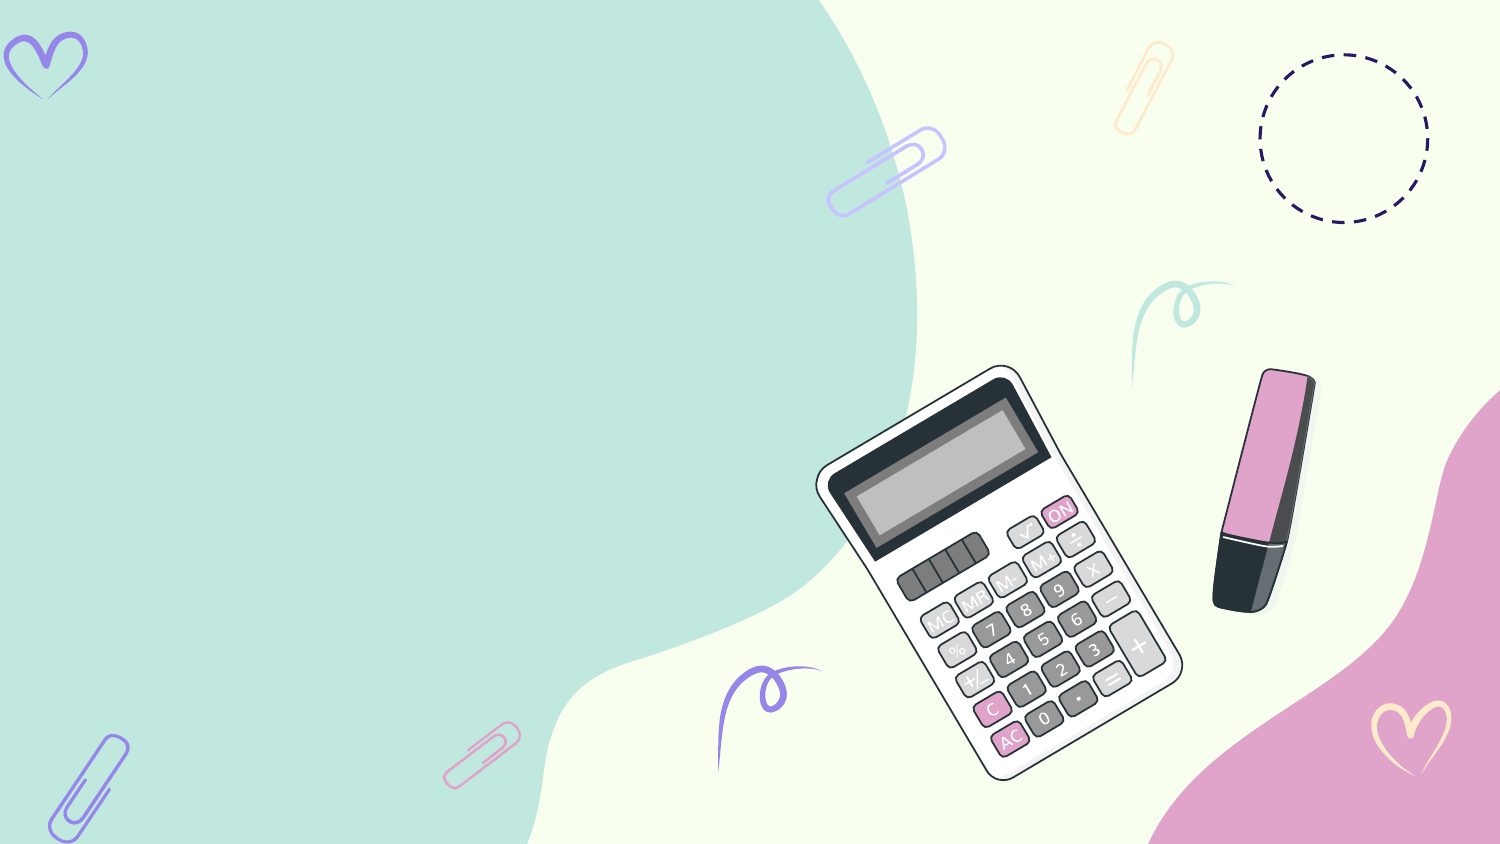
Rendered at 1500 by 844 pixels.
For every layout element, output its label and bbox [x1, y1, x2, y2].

text_box [818, 145, 954, 198]
text_box [441, 720, 523, 790]
text_box [3, 31, 88, 100]
text_box [1131, 280, 1237, 388]
text_box [883, 391, 1118, 756]
text_box [1371, 700, 1452, 776]
text_box [1223, 369, 1312, 616]
text_box [1260, 54, 1428, 223]
text_box [45, 733, 132, 844]
text_box [717, 665, 823, 773]
text_box [1112, 40, 1177, 136]
